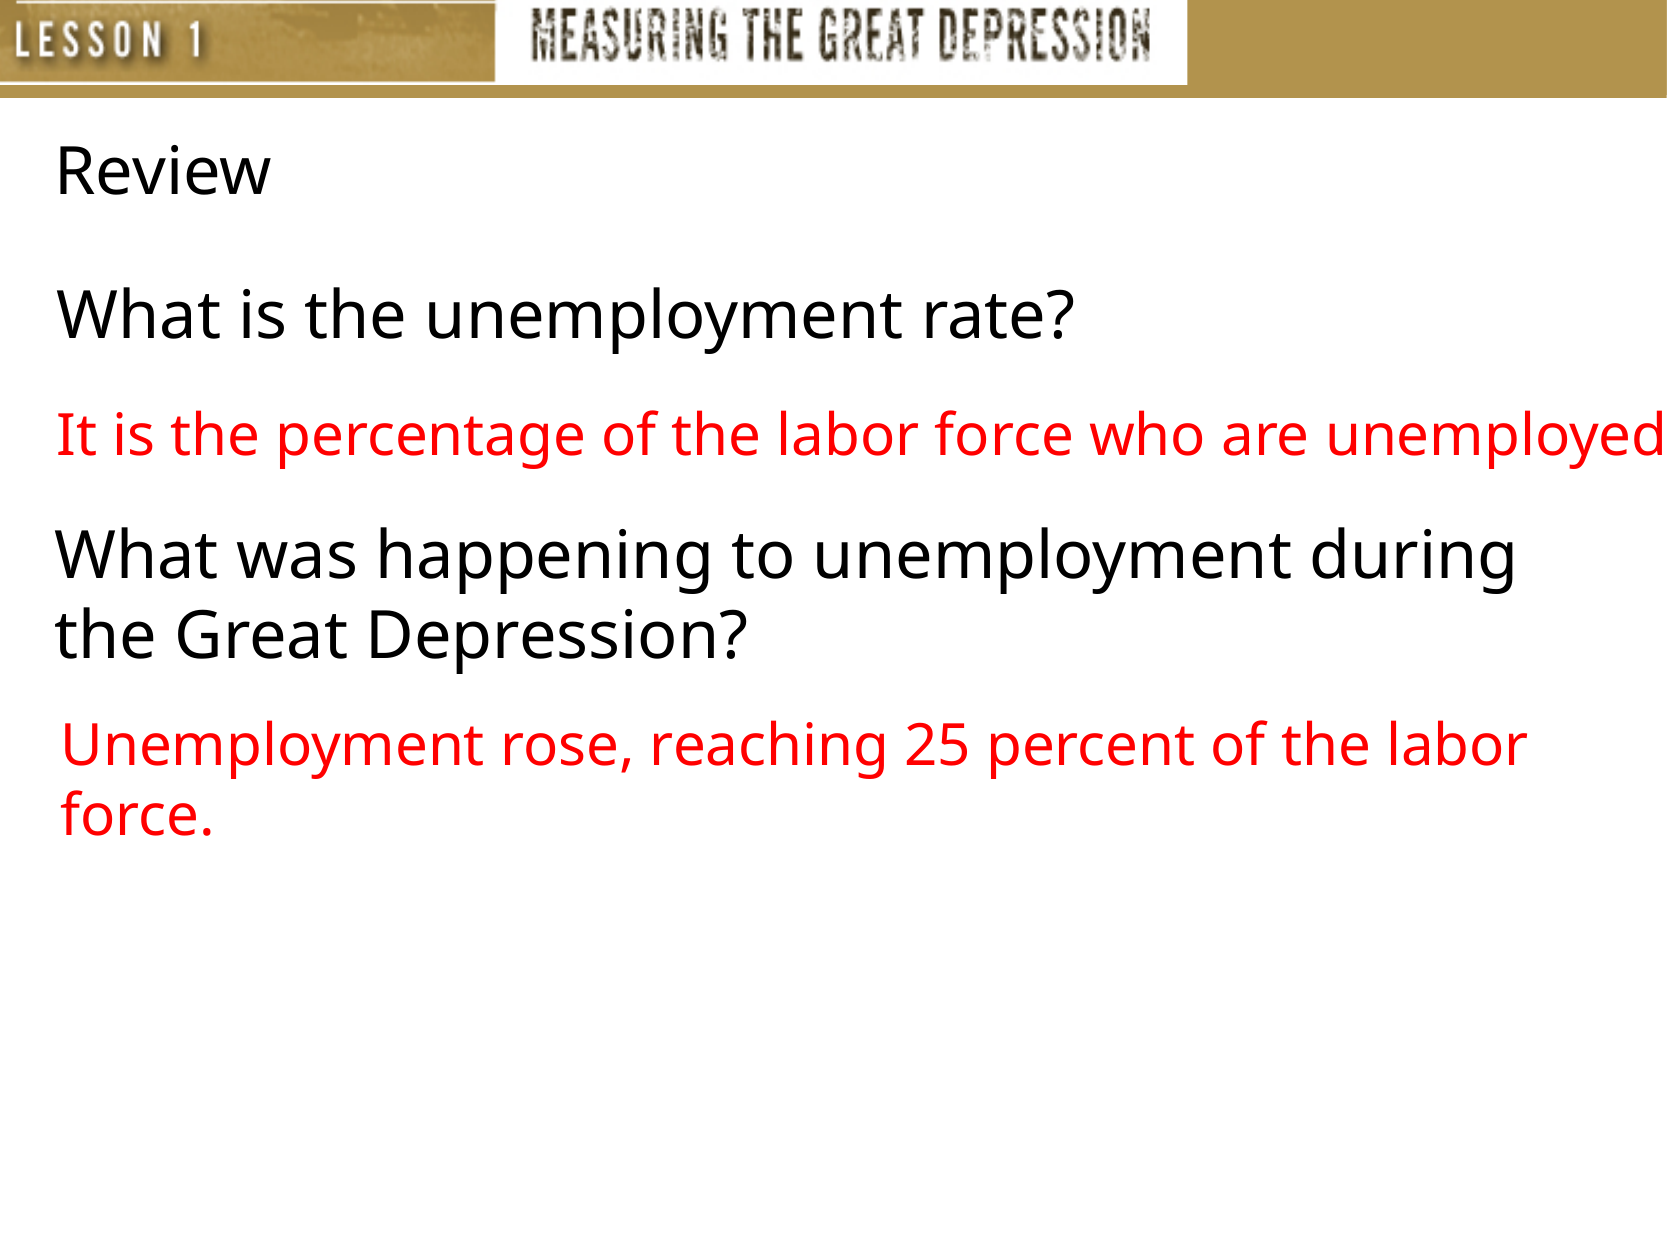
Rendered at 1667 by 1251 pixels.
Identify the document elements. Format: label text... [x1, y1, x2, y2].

text_box What was happening to unemployment during the Great Depression? [39, 504, 1582, 679]
text_box It is the percentage of the labor force who are unemployed. [41, 389, 1667, 475]
text_box Unemployment rose, reaching 25 percent of the labor force. [45, 699, 1550, 855]
text_box Review [39, 120, 311, 216]
text_box What is the unemployment rate? [41, 264, 1196, 360]
picture [0, 0, 1188, 85]
